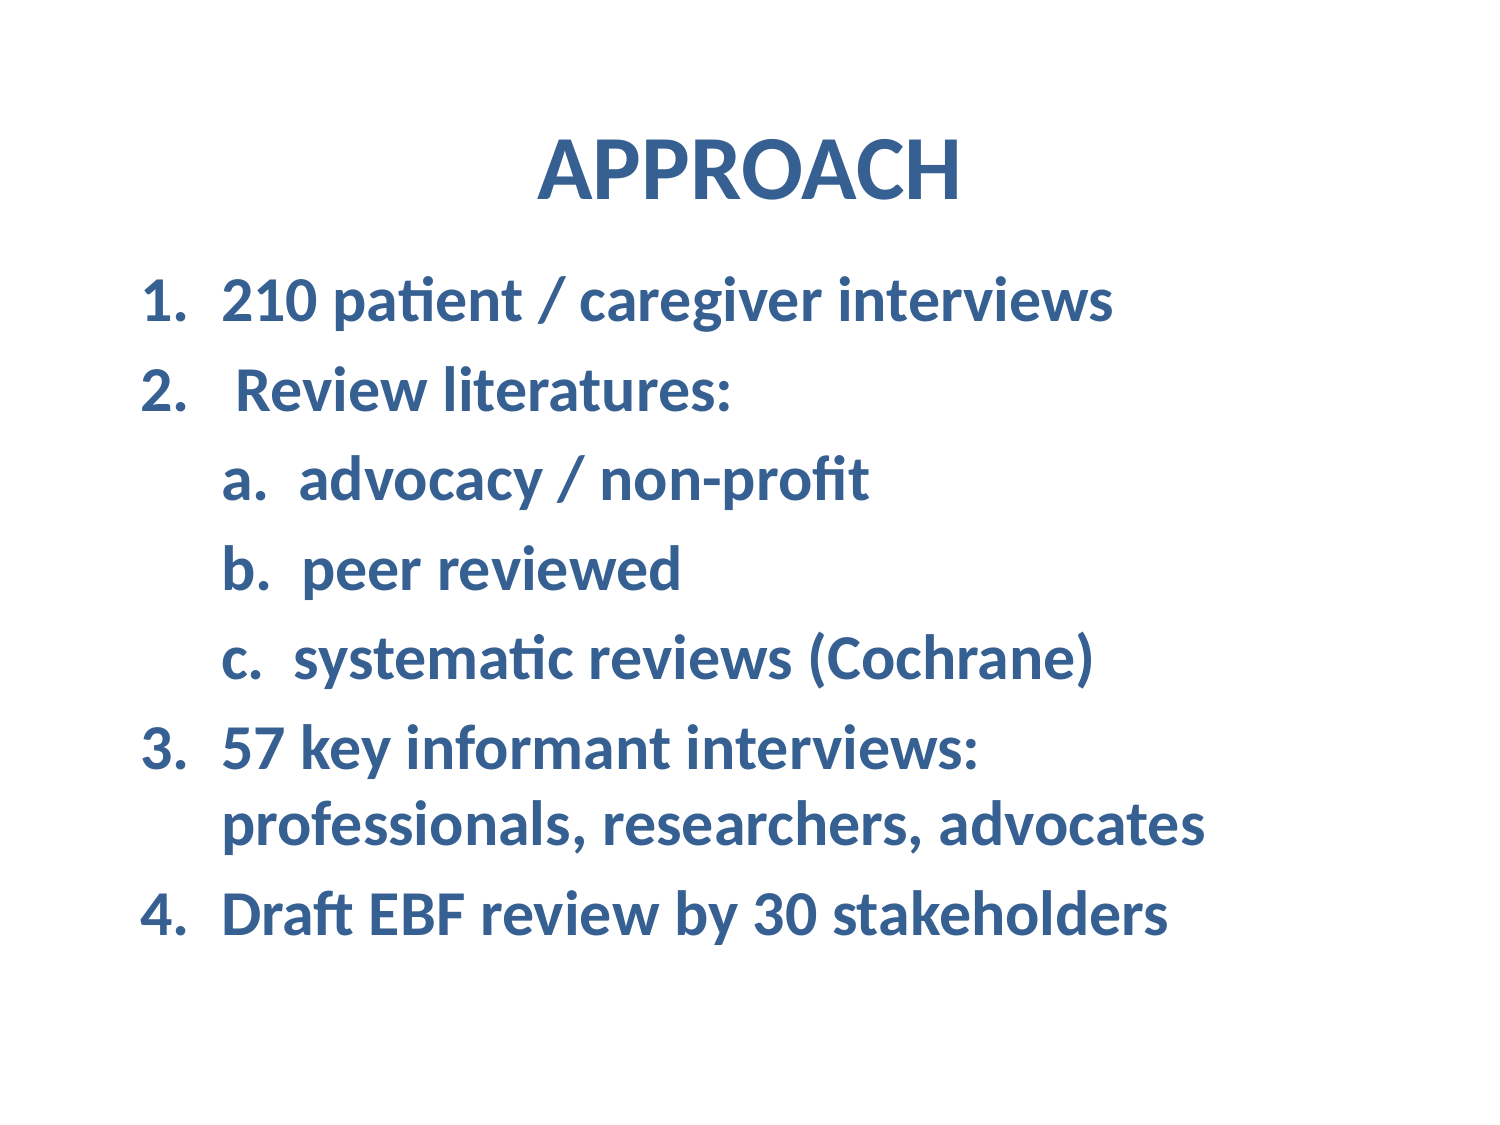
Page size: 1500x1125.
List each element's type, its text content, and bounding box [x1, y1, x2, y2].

subtitle 210 patient / caregiver interviews Review literatures: a. advocacy / non-profit b. peer reviewed c. systematic reviews (Cochrane) 57 key informant interviews: professionals, researchers, advocates Draft EBF review by 30 stakeholders [125, 249, 1375, 963]
title APPROACH [112, 99, 1388, 225]
